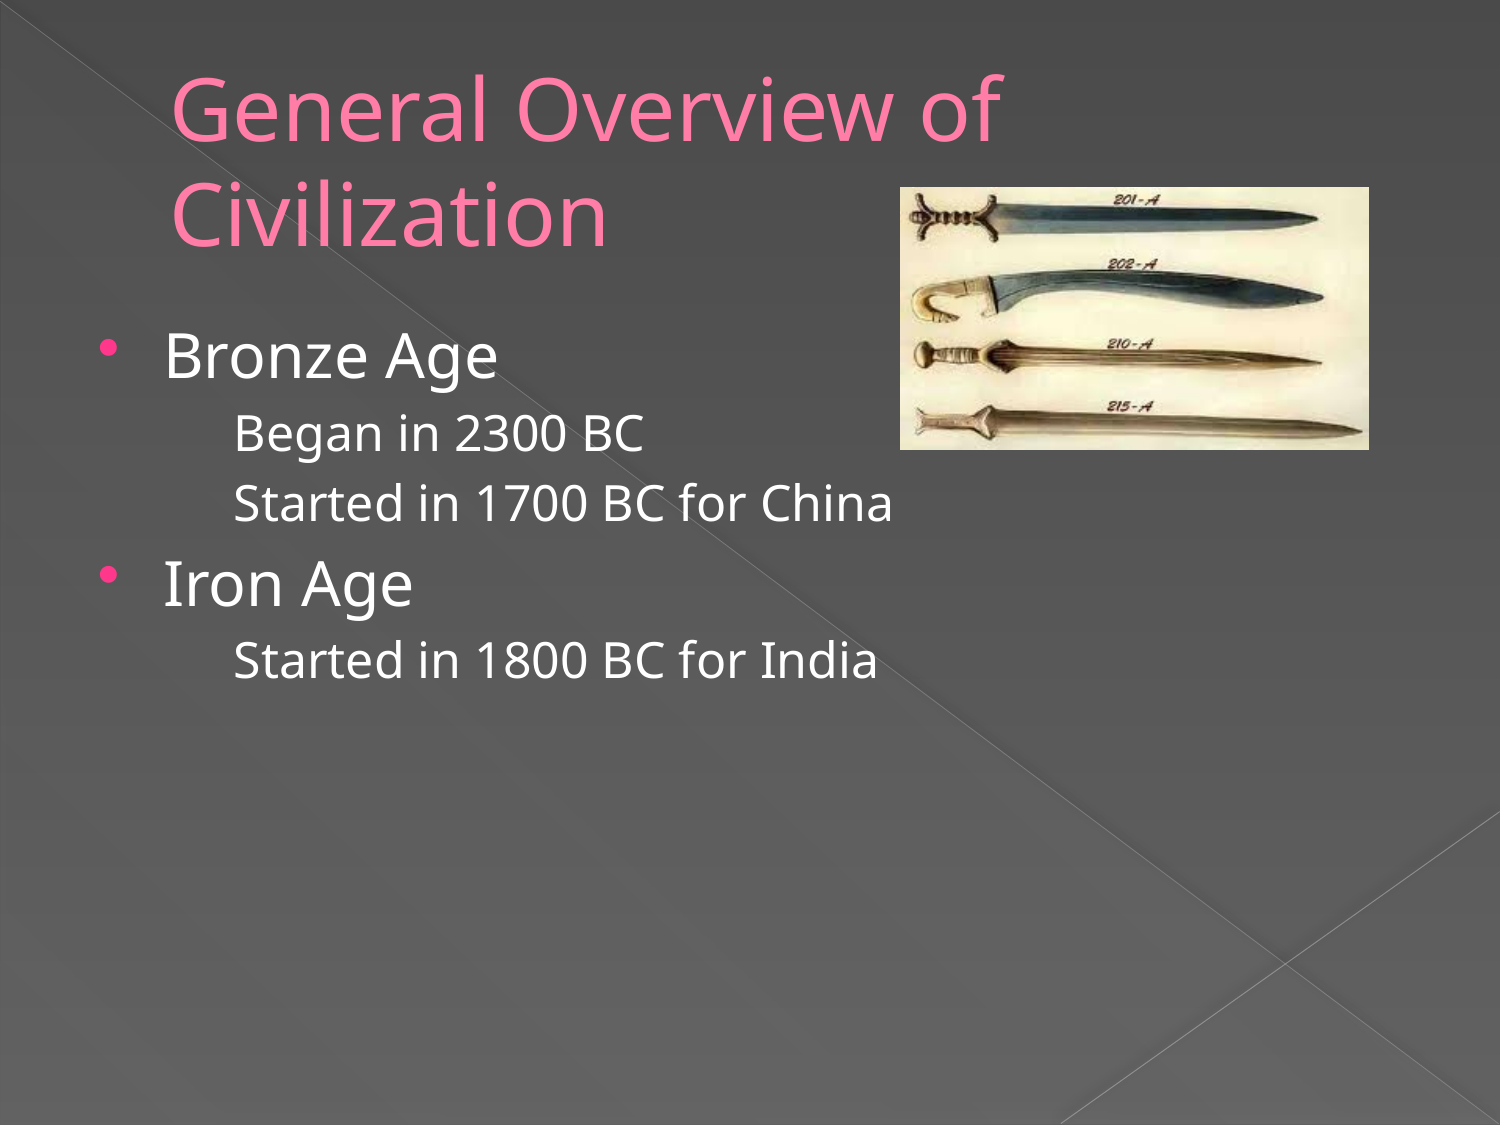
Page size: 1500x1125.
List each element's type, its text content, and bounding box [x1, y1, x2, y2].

picture [899, 187, 1369, 451]
list Bronze Age Began in 2300 BC Started in 1700 BC for China Iron Age Started in 1800 BC for India [75, 308, 1425, 1059]
title General Overview of Civilization [75, 43, 1425, 274]
